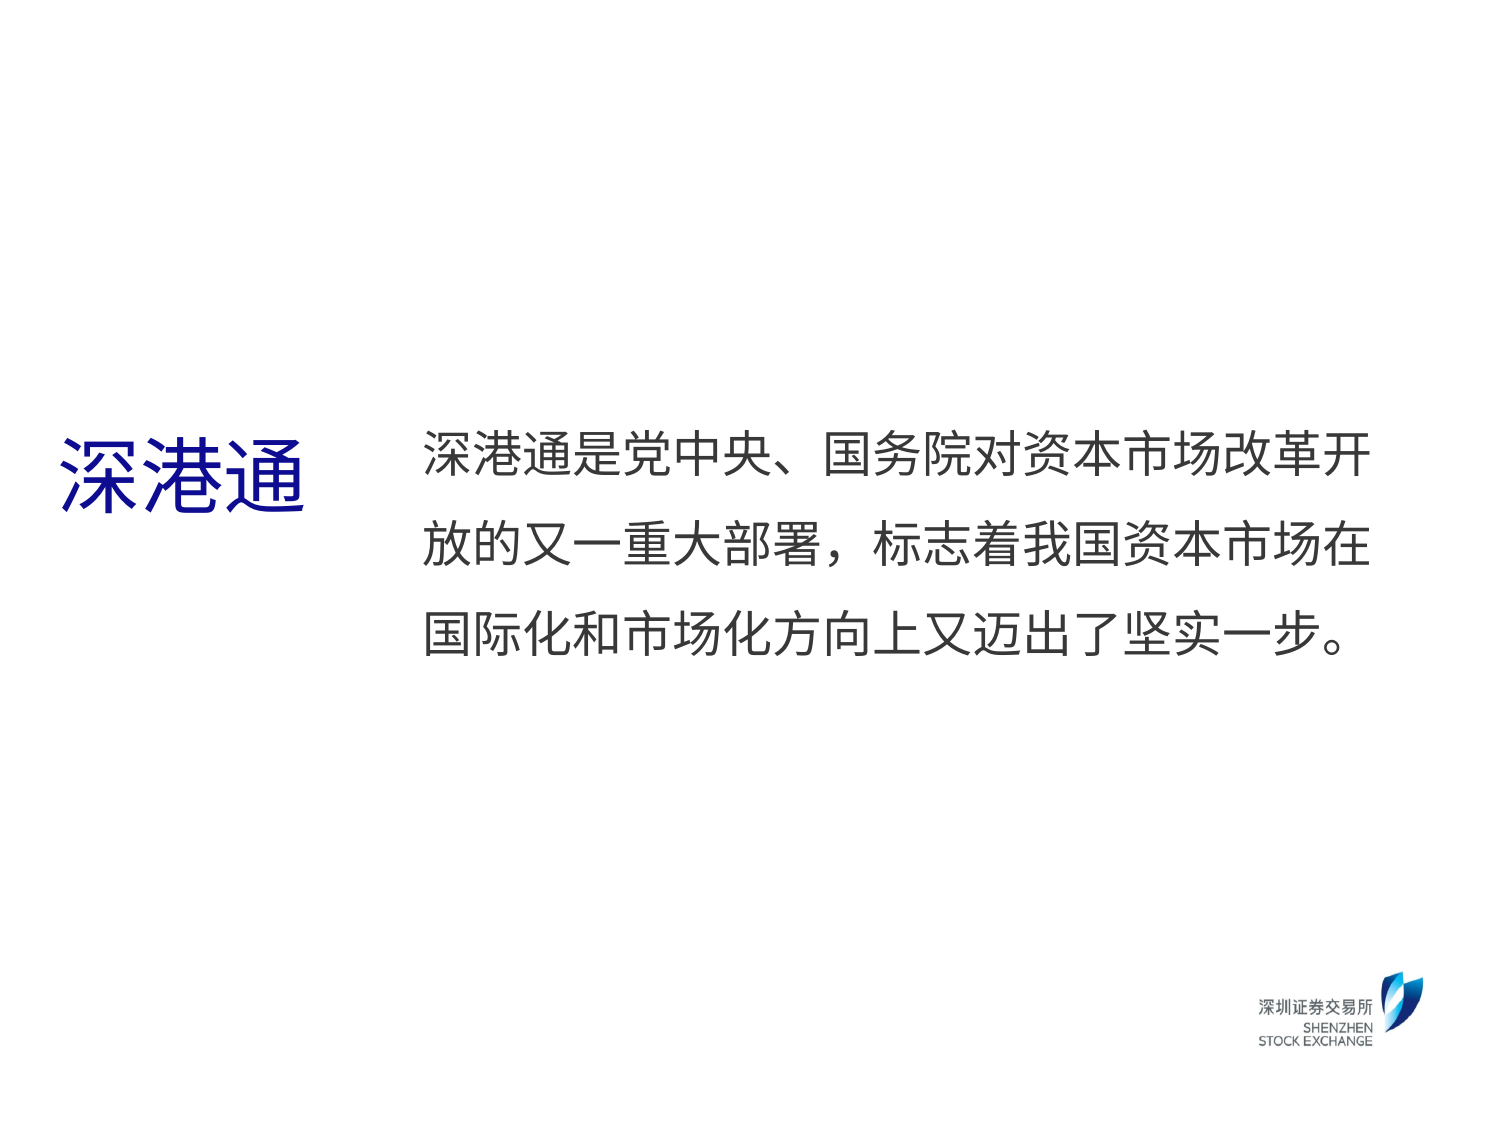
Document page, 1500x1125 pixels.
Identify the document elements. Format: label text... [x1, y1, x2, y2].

picture [1234, 952, 1436, 1065]
text_box 深港通 [42, 417, 373, 532]
text_box 深港通是党中央、国务院对资本市场改革开放的又一重大部署，标志着我国资本市场在国际化和市场化方向上又迈出了坚实一步。 [407, 385, 1435, 671]
